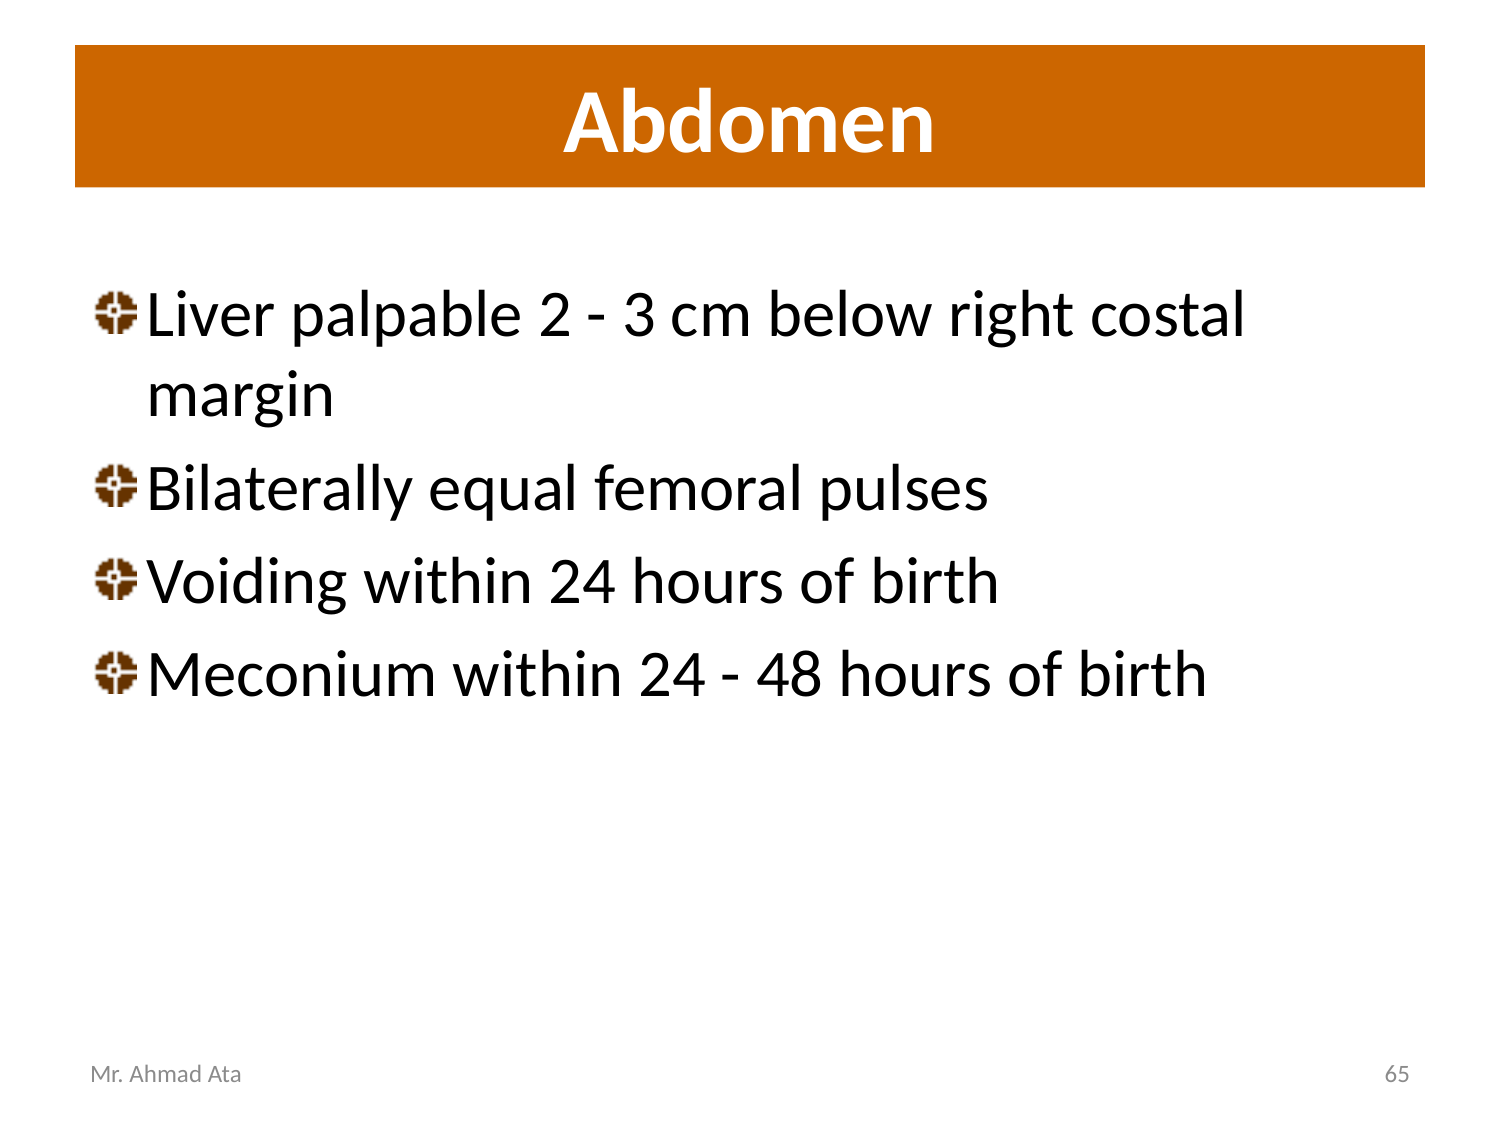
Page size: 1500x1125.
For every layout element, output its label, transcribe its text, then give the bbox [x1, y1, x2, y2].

picture [90, 459, 137, 507]
title Abdomen [75, 45, 1425, 188]
slide_number Mr. Ahmad Ata [75, 1042, 425, 1103]
picture [90, 286, 137, 334]
picture [90, 646, 137, 694]
picture [90, 553, 137, 600]
list Liver palpable 2 - 3 cm below right costal margin Bilaterally equal femoral pulses Voiding within 24 hours of birth Meconium within 24 - 48 hours of birth [75, 262, 1425, 1005]
slide_number 65 [1074, 1042, 1425, 1103]
